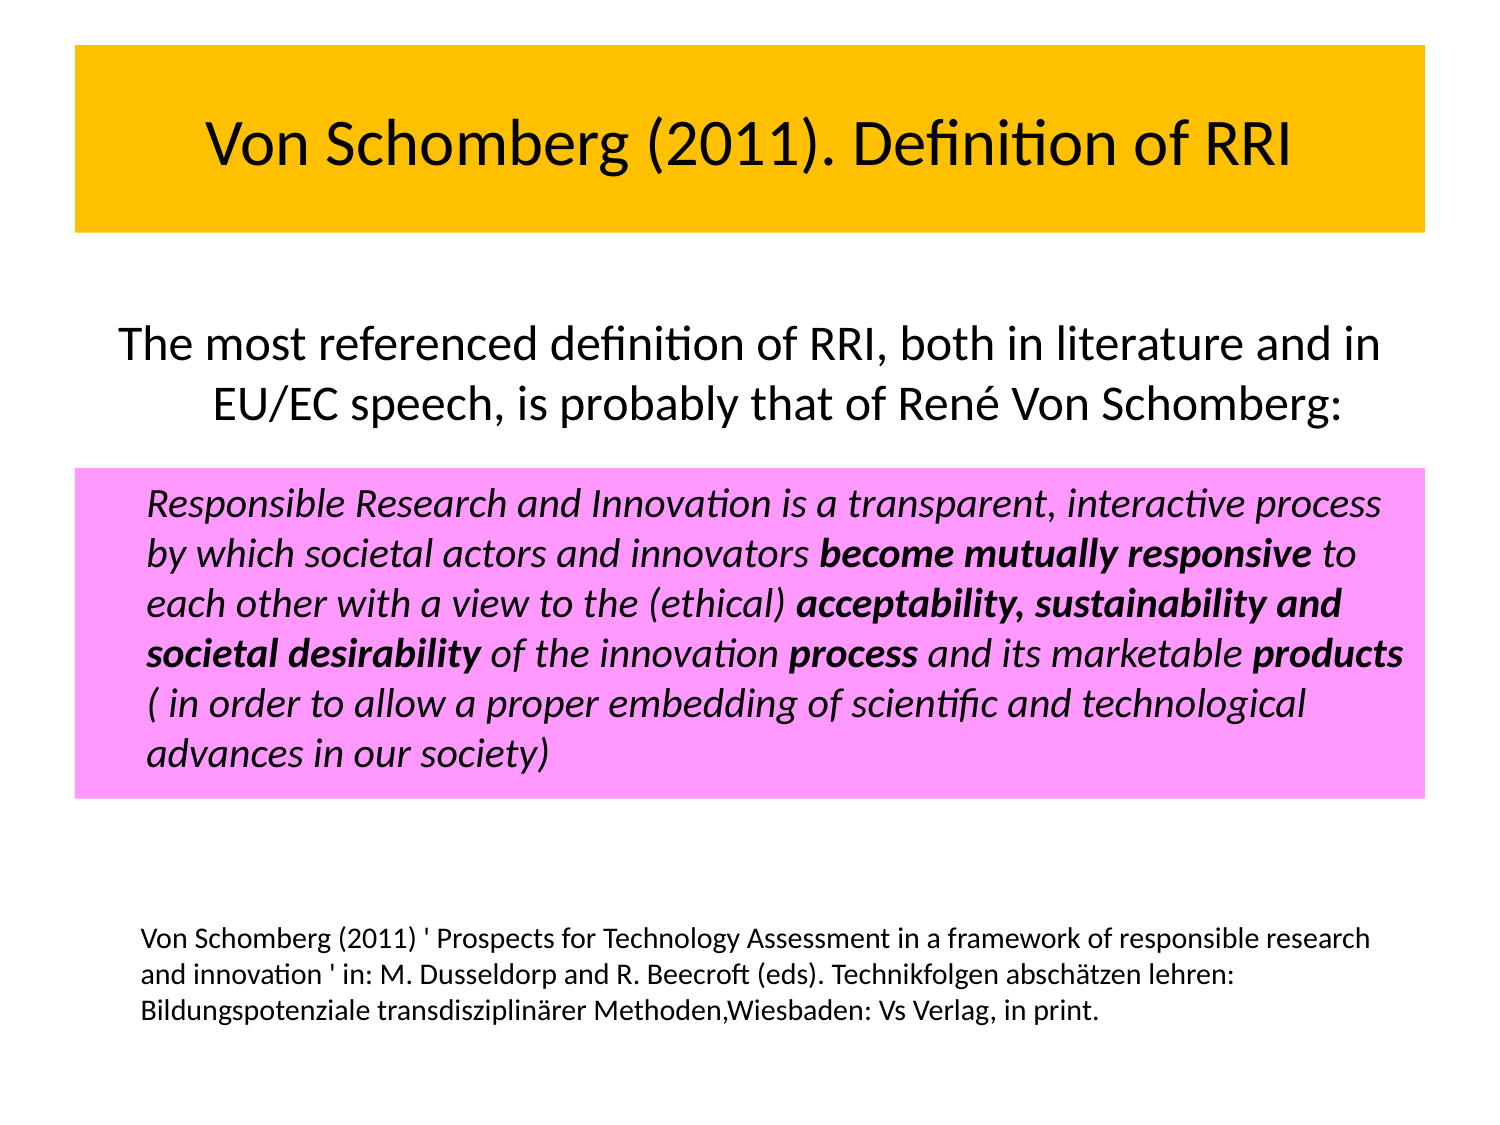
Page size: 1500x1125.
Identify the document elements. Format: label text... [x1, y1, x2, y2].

text_box The most referenced definition of RRI, both in literature and in EU/EC speech, is probably that of René Von Schomberg: [74, 302, 1425, 433]
list Von Schomberg (2011) ' Prospects for Technology Assessment in a framework of responsible research and innovation ' in: M. Dusseldorp and R. Beecroft (eds). Technikfolgen abschätzen lehren: Bildungspotenziale transdisziplinärer Methoden,Wiesbaden: Vs Verlag, in print. [75, 911, 1425, 1035]
title Von Schomberg (2011). Definition of RRI [75, 45, 1425, 233]
text_box Responsible Research and Innovation is a transparent, interactive process by which societal actors and innovators become mutually responsive to each other with a view to the (ethical) acceptability, sustainability and societal desirability of the innovation process and its marketable products ( in order to allow a proper embedding of scientific and technological advances in our society) [74, 468, 1425, 799]
